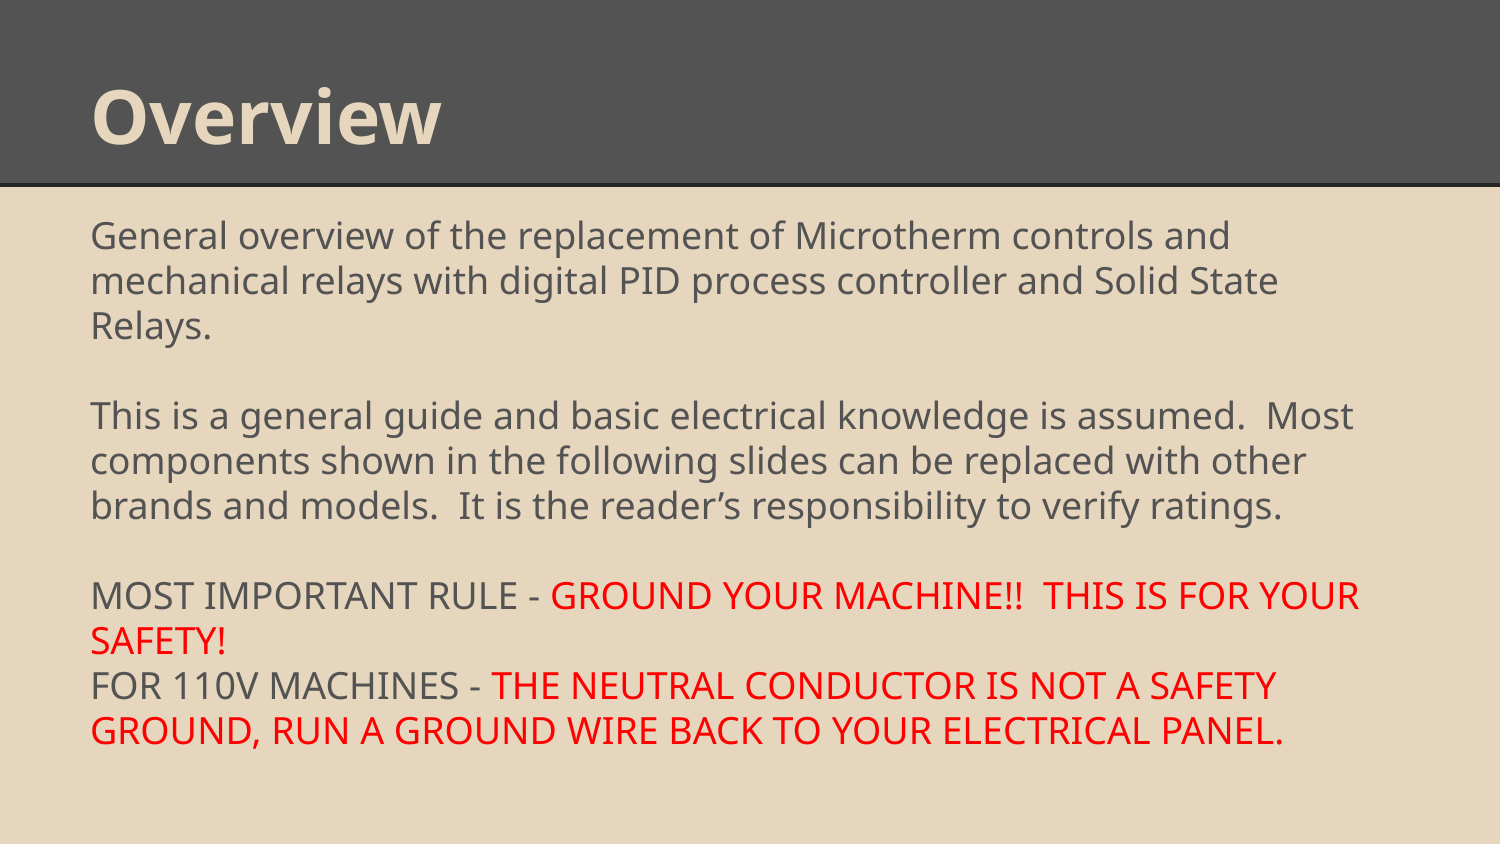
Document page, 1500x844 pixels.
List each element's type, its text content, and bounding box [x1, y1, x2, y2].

title Overview [75, 33, 1425, 175]
list General overview of the replacement of Microtherm controls and mechanical relays with digital PID process controller and Solid State Relays. This is a general guide and basic electrical knowledge is assumed. Most components shown in the following slides can be replaced with other brands and models. It is the reader’s responsibility to verify ratings. MOST IMPORTANT RULE - GROUND YOUR MACHINE!! THIS IS FOR YOUR SAFETY! FOR 110V MACHINES - THE NEUTRAL CONDUCTOR IS NOT A SAFETY GROUND, RUN A GROUND WIRE BACK TO YOUR ELECTRICAL PANEL. [75, 196, 1425, 808]
